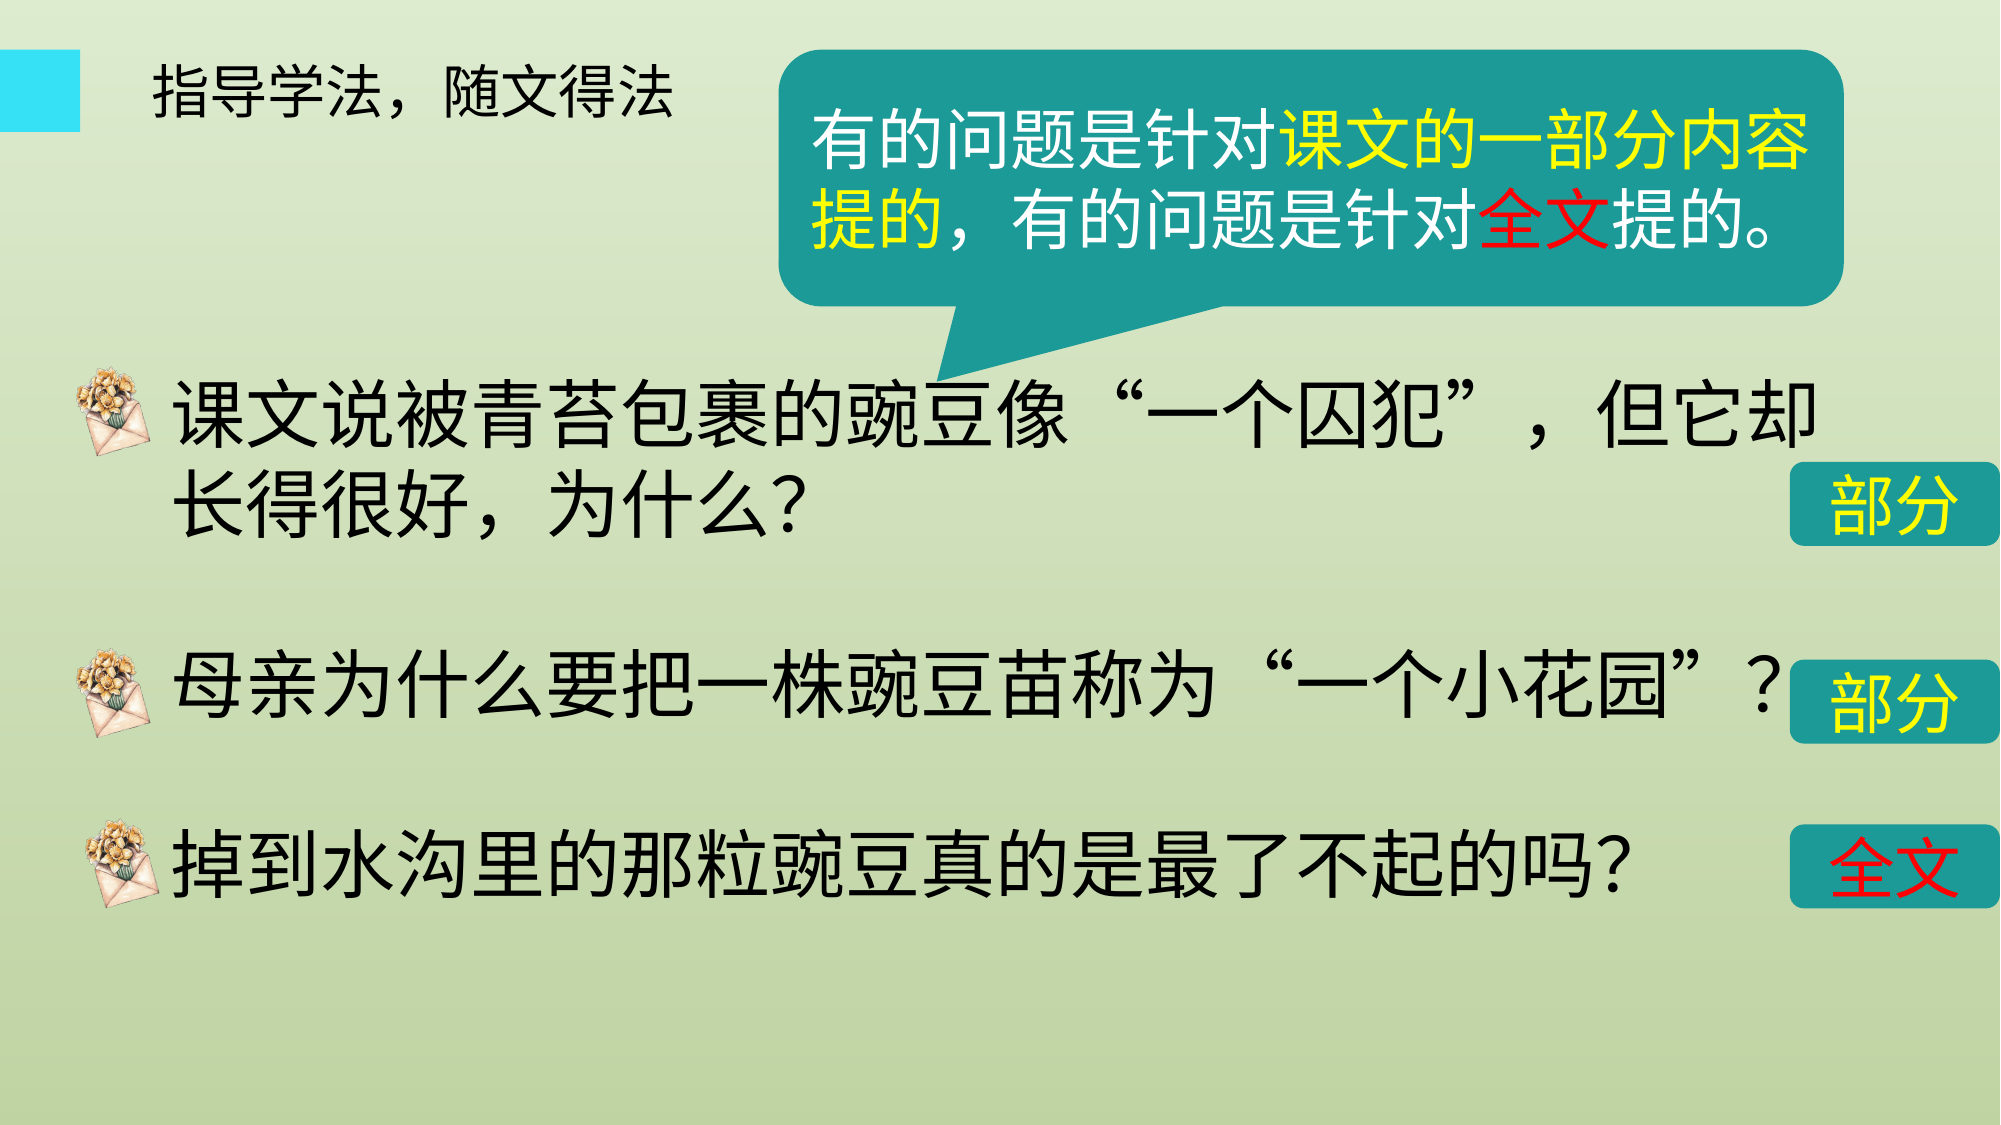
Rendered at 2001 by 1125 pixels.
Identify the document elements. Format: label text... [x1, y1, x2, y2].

text_box 部分 [1788, 460, 2000, 547]
text_box 全文 [1788, 823, 2000, 910]
text_box 课文说被青苔包裹的豌豆像“一个囚犯”，但它却 长得很好，为什么？ 母亲为什么要把一株豌豆苗称为“一个小花园”？ 掉到水沟里的那粒豌豆真的是最了不起的吗？ [155, 360, 1836, 1125]
picture [47, 326, 157, 463]
text_box 部分 [1788, 658, 2000, 745]
picture [47, 607, 170, 744]
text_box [0, 48, 694, 135]
picture [56, 778, 179, 914]
text_box 有的问题是针对课文的一部分内容提的，有的问题是针对全文提的。 [777, 48, 1845, 383]
